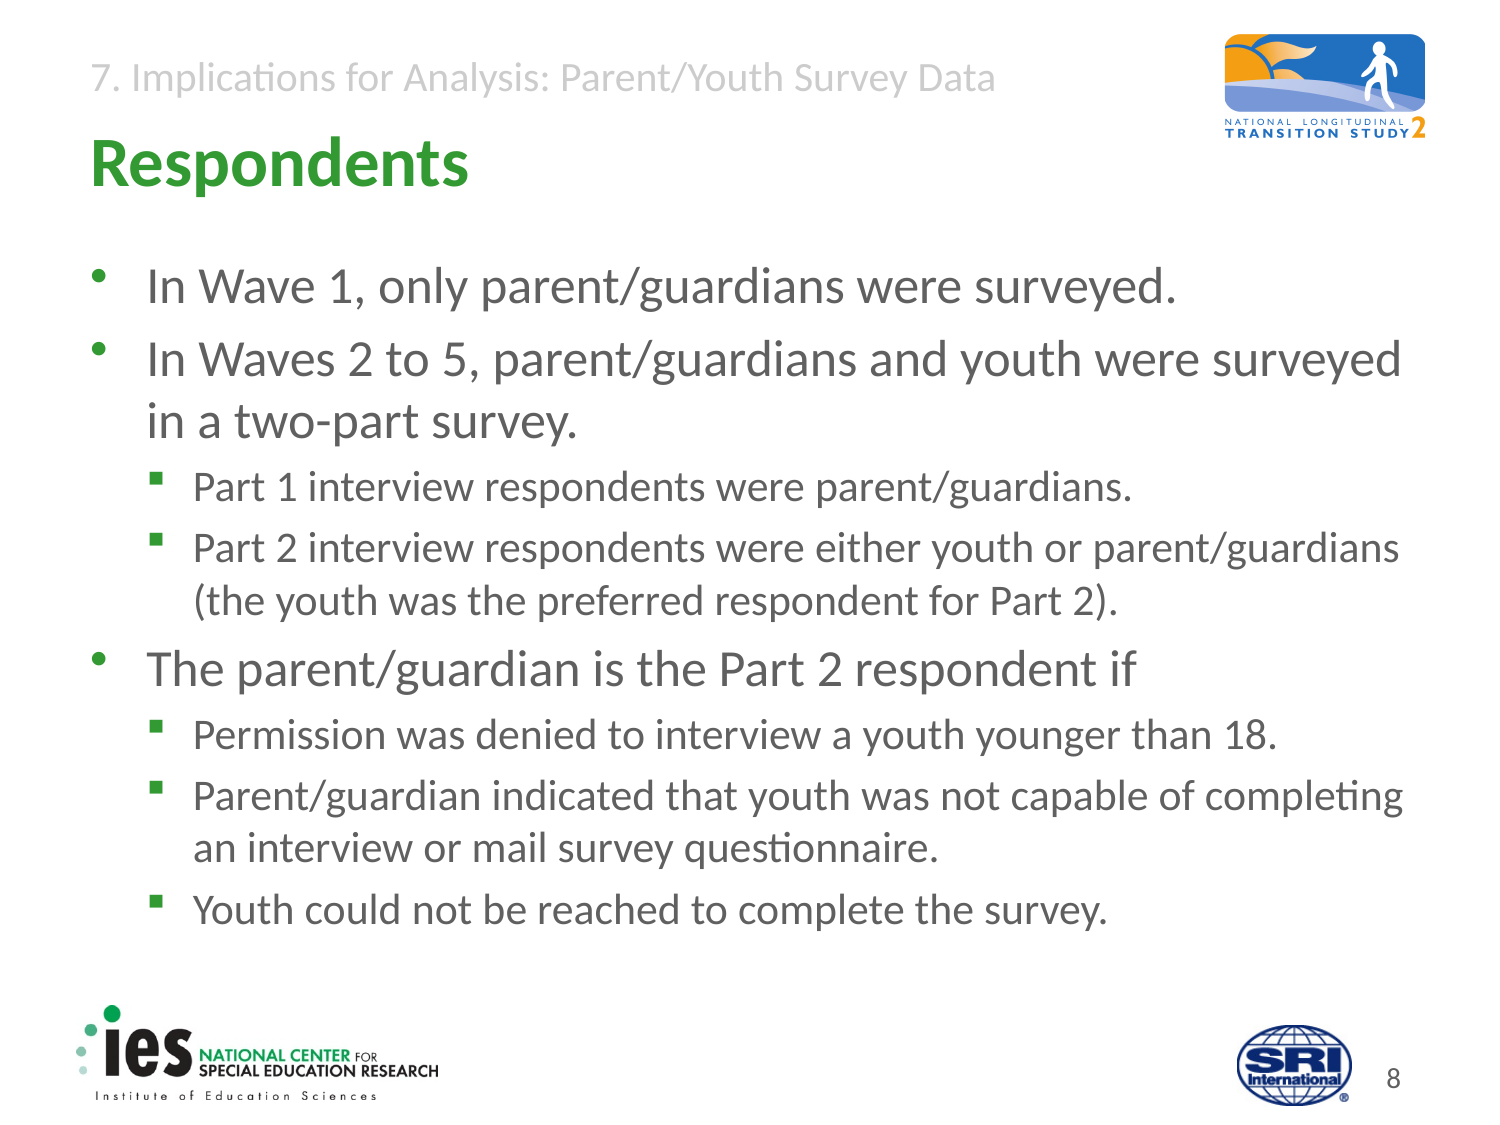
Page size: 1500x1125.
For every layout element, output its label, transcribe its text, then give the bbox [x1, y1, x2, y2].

title Respondents [74, 90, 1426, 226]
list In Wave 1, only parent/guardians were surveyed. In Waves 2 to 5, parent/guardians and youth were surveyed in a two-part survey. Part 1 interview respondents were parent/guardians. Part 2 interview respondents were either youth or parent/guardians (the youth was the preferred respondent for Part 2). The parent/guardian is the Part 2 respondent if Permission was denied to interview a youth younger than 18. Parent/guardian indicated that youth was not capable of completing an interview or mail survey questionnaire. Youth could not be reached to complete the survey. [74, 243, 1426, 987]
slide_number 7 [1312, 1051, 1417, 1125]
picture [76, 1005, 438, 1100]
picture [1237, 1025, 1352, 1106]
